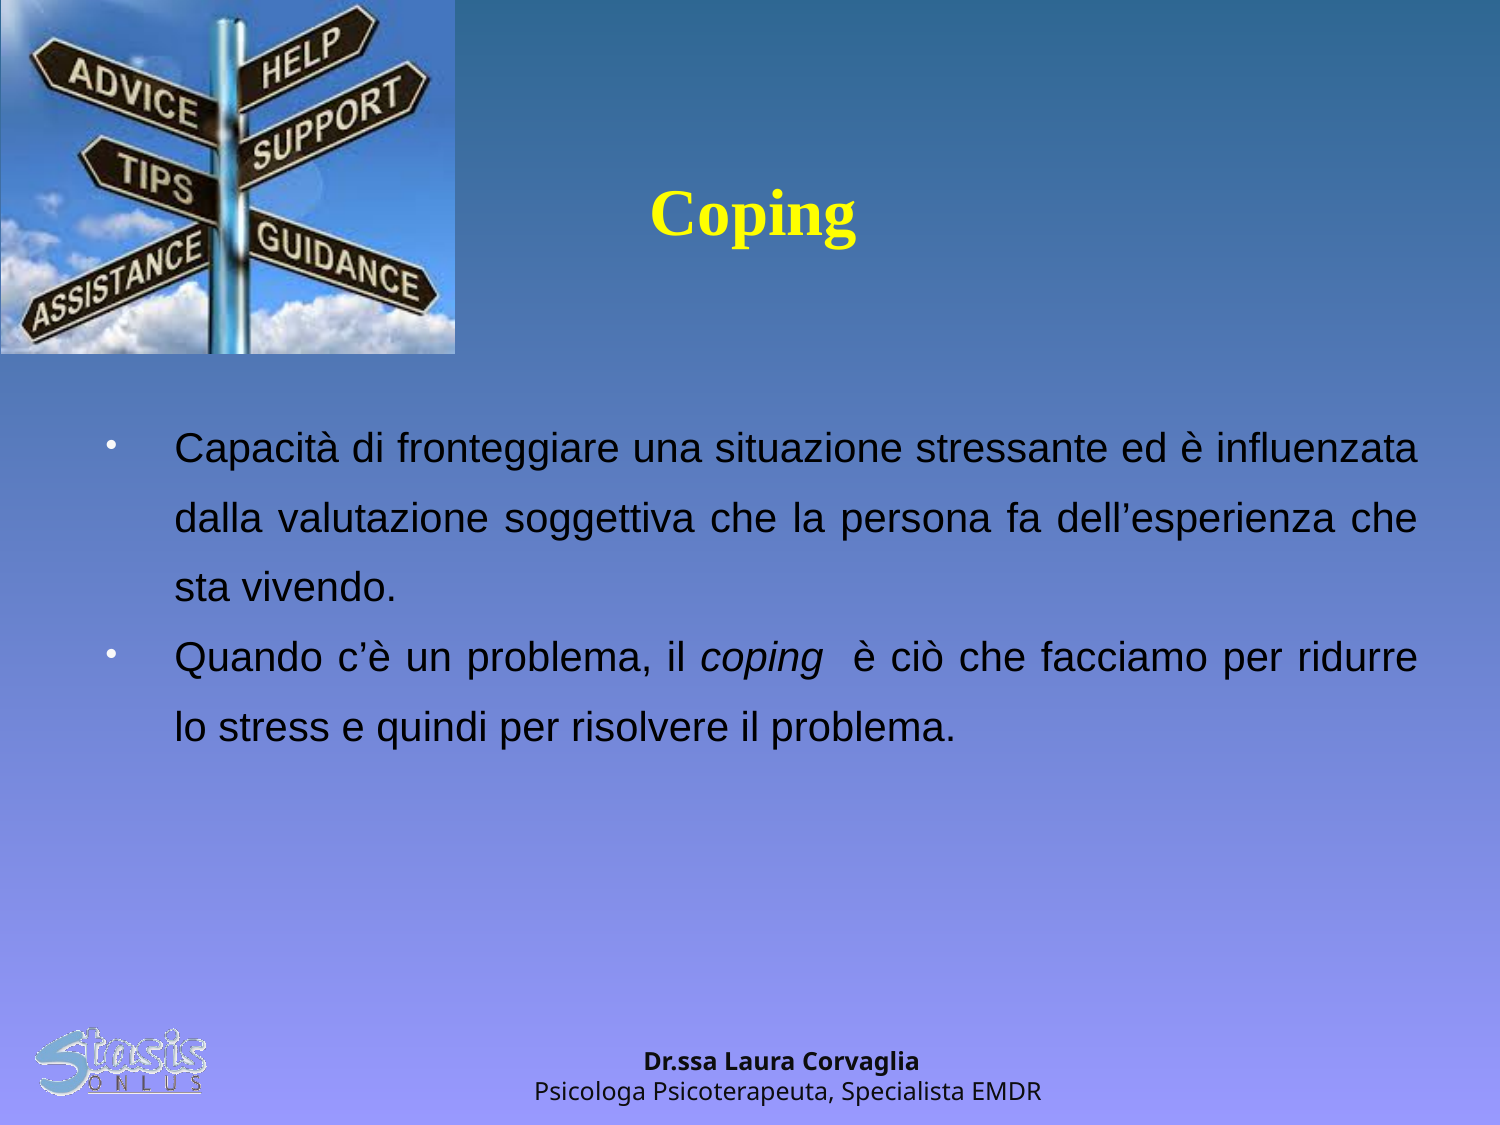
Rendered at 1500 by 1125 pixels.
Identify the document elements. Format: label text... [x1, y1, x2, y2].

text_box Coping [499, 161, 1429, 257]
subtitle Capacità di fronteggiare una situazione stressante ed è influenzata dalla valutazione soggettiva che la persona fa dell’esperienza che sta vivendo. Quando c’è un problema, il coping è ciò che facciamo per ridurre lo stress e quindi per risolvere il problema. [76, 393, 1427, 1013]
text_box Dr.ssa Laura Corvaglia Psicologa Psicoterapeuta, Specialista EMDR [396, 1022, 1167, 1125]
picture [1, 0, 455, 354]
picture [24, 981, 227, 1125]
